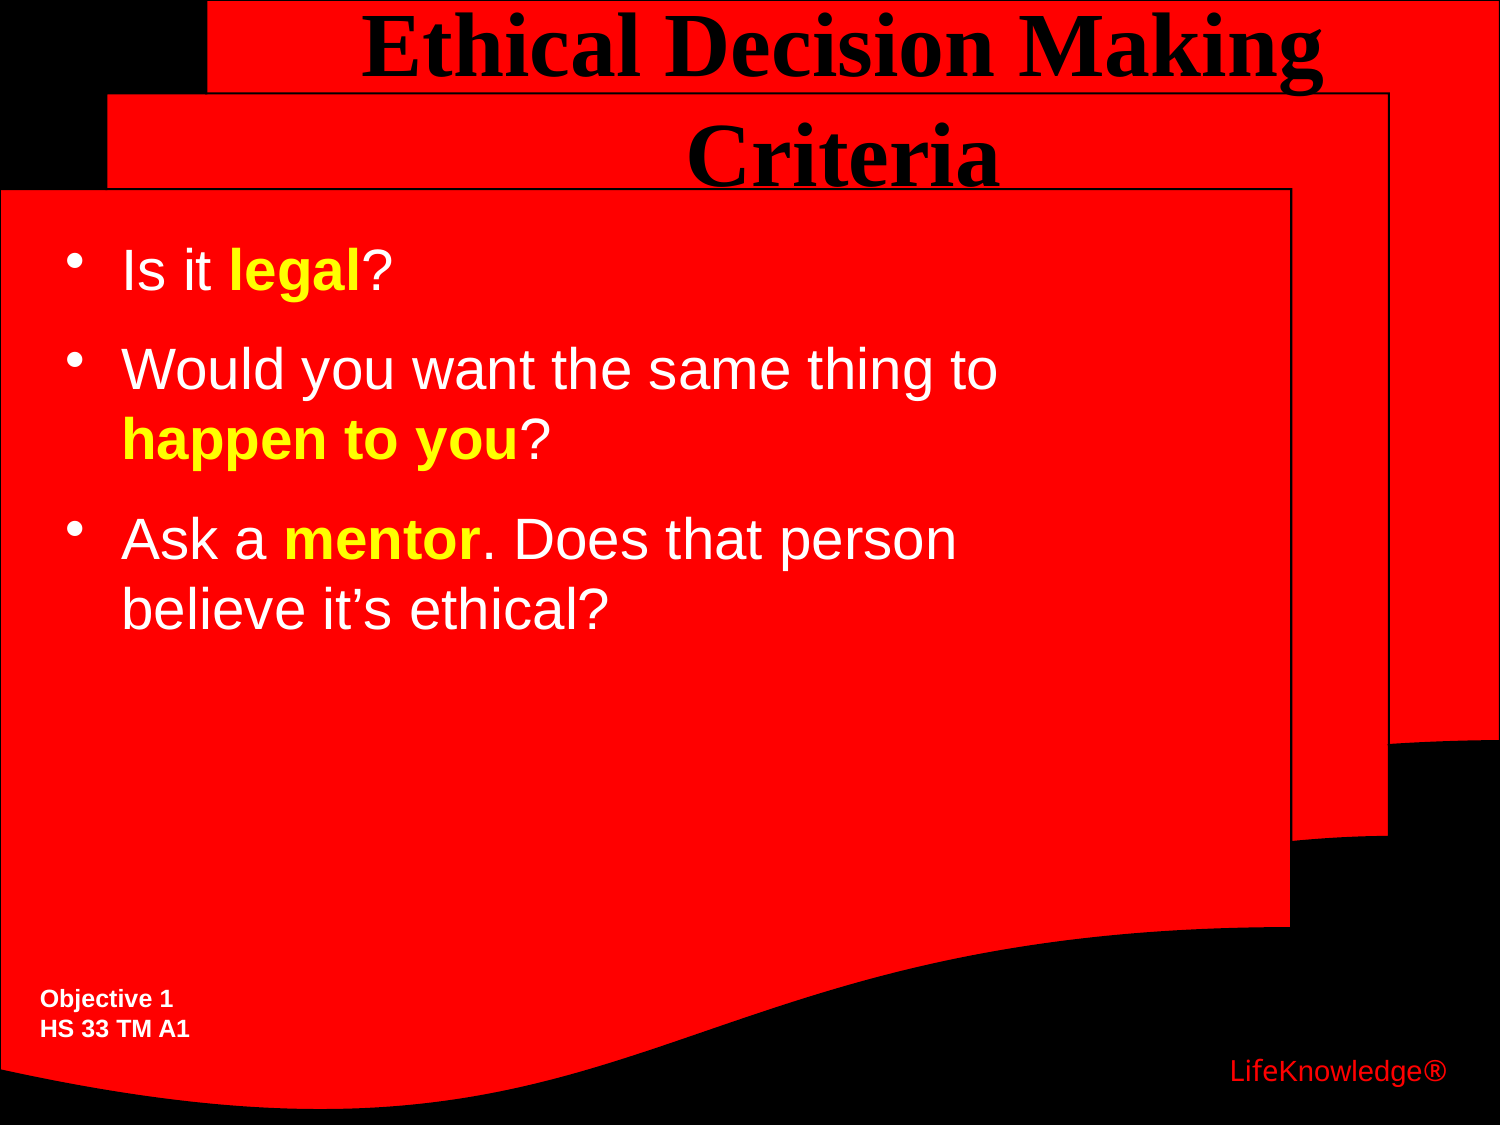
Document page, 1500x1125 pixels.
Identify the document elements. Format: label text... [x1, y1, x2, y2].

text_box Objective 1 HS 33 TM A1 [24, 974, 214, 1050]
footer LifeKnowledge® [0, 1049, 1463, 1125]
title Ethical Decision Making Criteria [187, 49, 1500, 213]
list Is it legal? Would you want the same thing to happen to you? Ask a mentor. Does that person believe it’s ethical? [49, 224, 1076, 1088]
